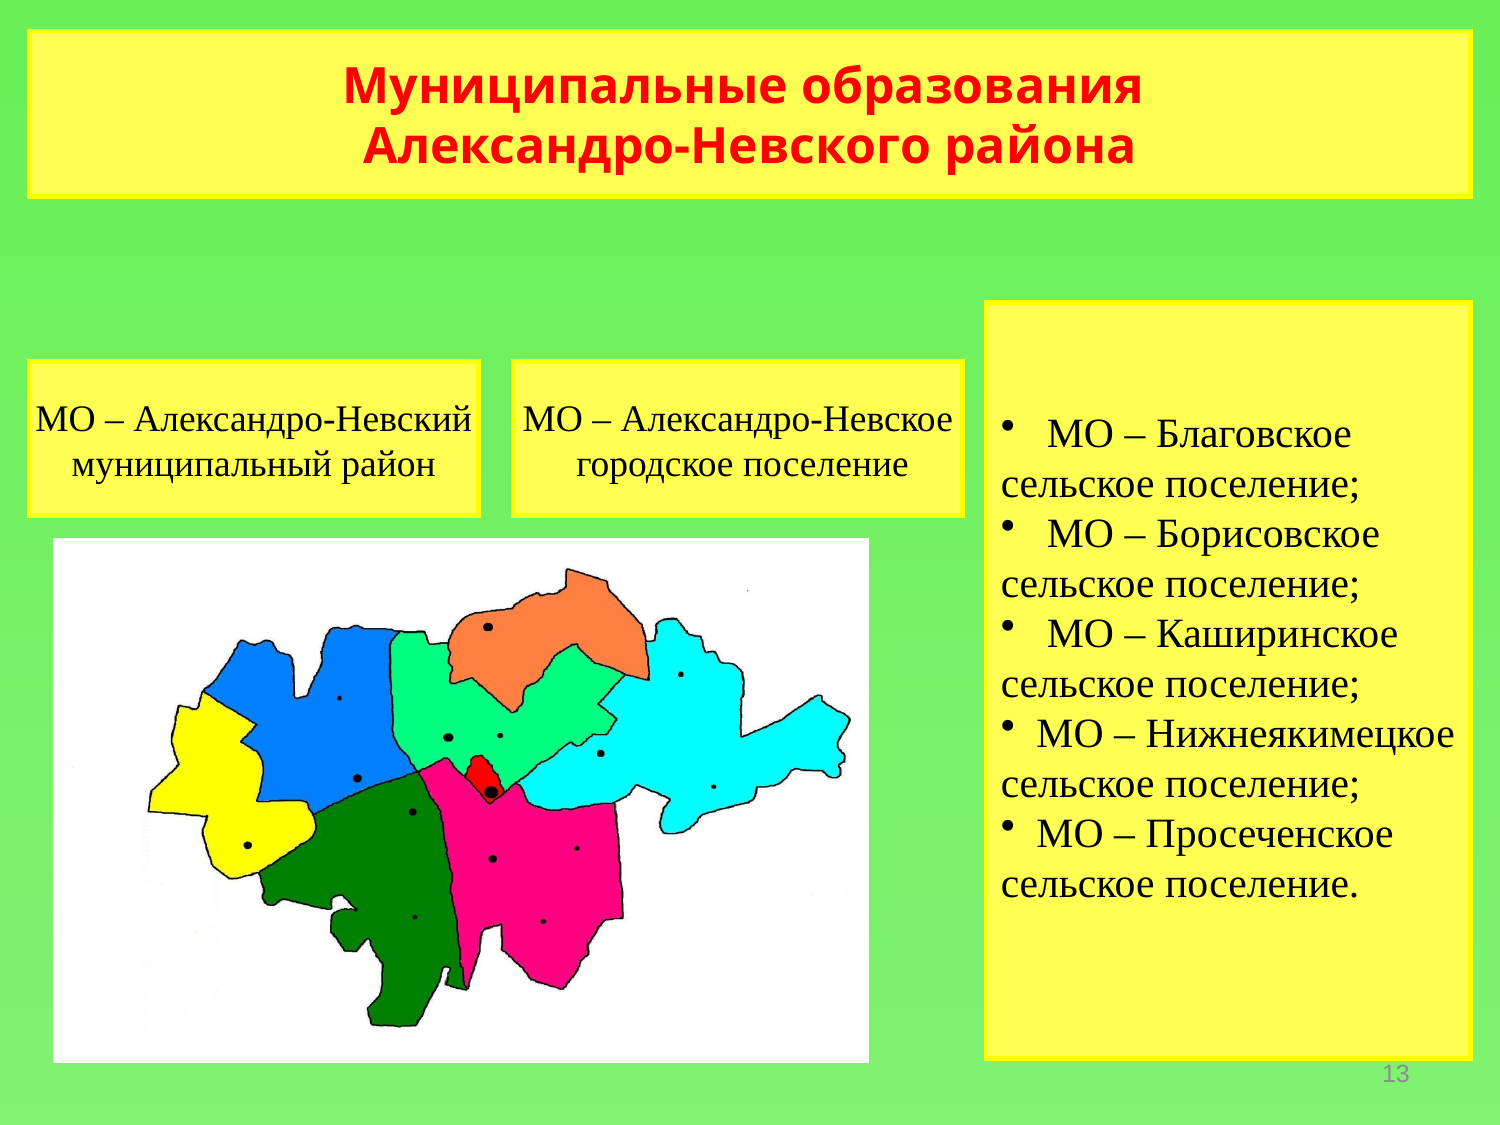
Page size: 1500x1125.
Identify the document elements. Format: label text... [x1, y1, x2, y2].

table_cell 1258,6 сод.дорог [46, 773, 874, 1073]
picture [52, 538, 869, 1063]
text_box МО – Благовское сельское поселение; МО – Борисовское сельское поселение; МО – Каширинское сельское поселение; МО – Нижнеякимецкое сельское поселение; МО – Просеченское сельское поселение. [986, 302, 1471, 1059]
text_box Муниципальные образования Александро-Невского района [29, 30, 1471, 197]
text_box МО – Александро-Невское городское поселение [513, 361, 963, 516]
slide_number 13 [1074, 1042, 1425, 1103]
text_box МО – Александро-Невский муниципальный район [29, 361, 479, 516]
table_cell [45, 535, 875, 738]
